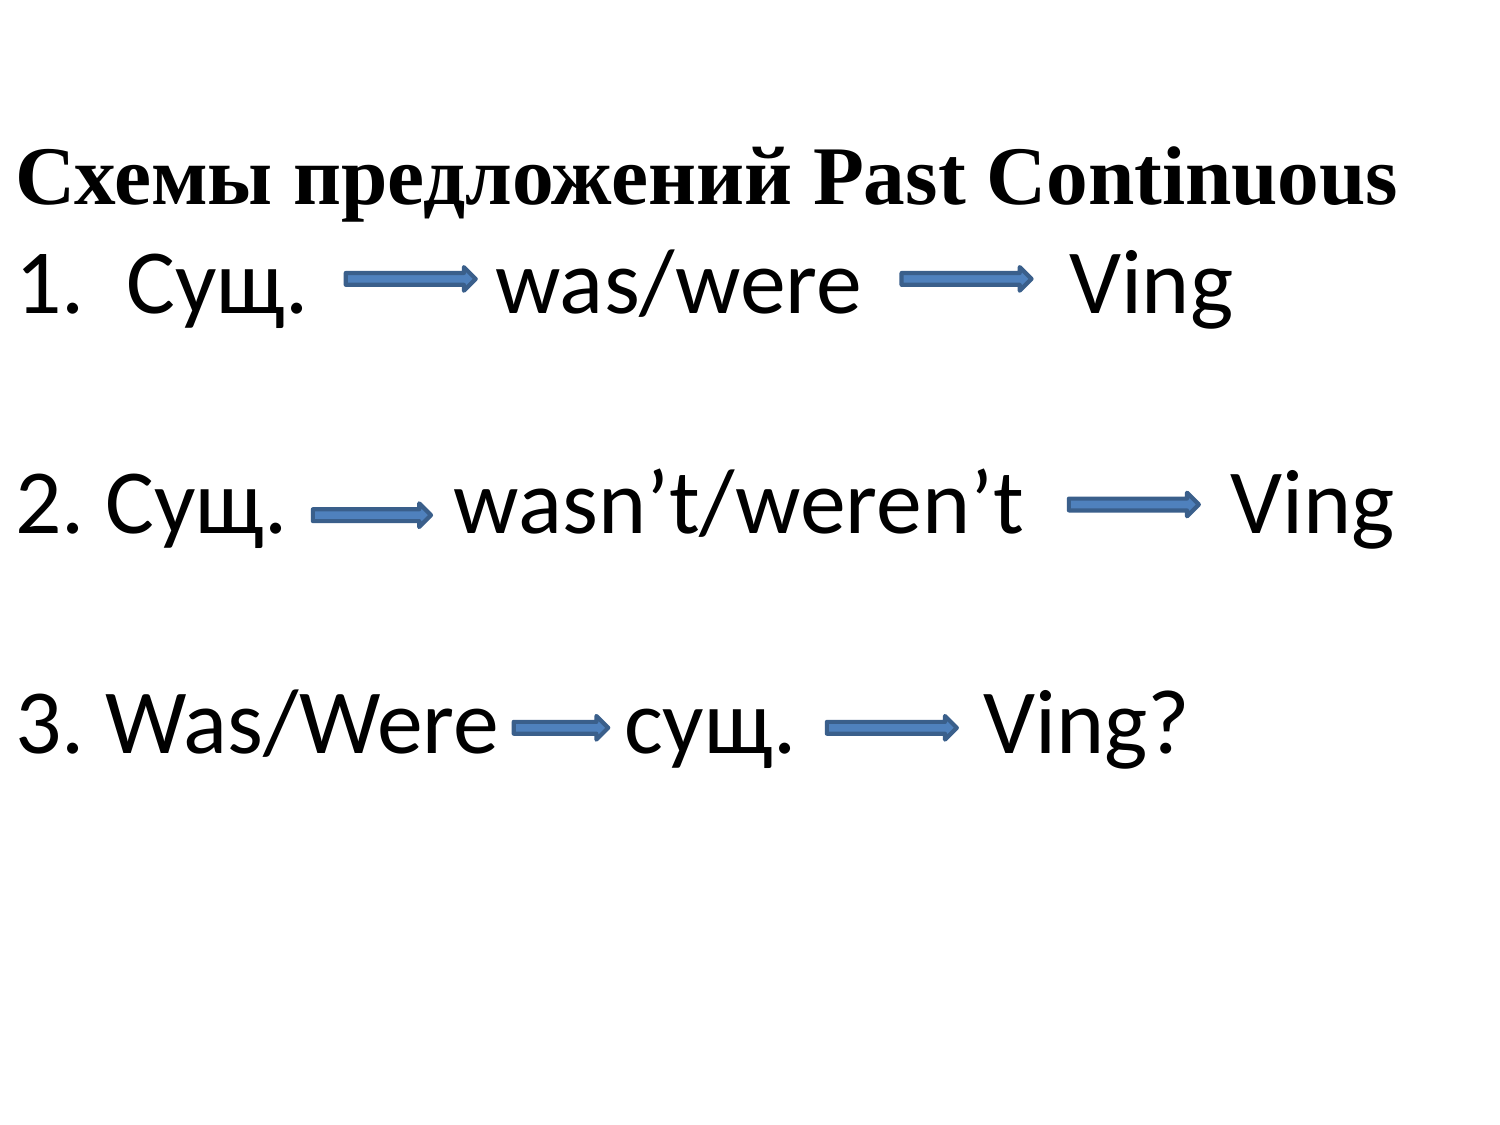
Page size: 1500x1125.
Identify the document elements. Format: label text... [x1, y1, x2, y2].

text_box [899, 265, 1034, 293]
text_box [1066, 490, 1201, 519]
text_box [824, 714, 959, 742]
text_box [343, 265, 478, 293]
title Схемы предложений Past Continuous 1. Сущ. was/were Ving 2. Сущ. wasn’t/weren’t Ving 3. Was/Were сущ. Ving? [0, 42, 1500, 1071]
text_box [310, 501, 434, 529]
text_box [511, 714, 611, 742]
